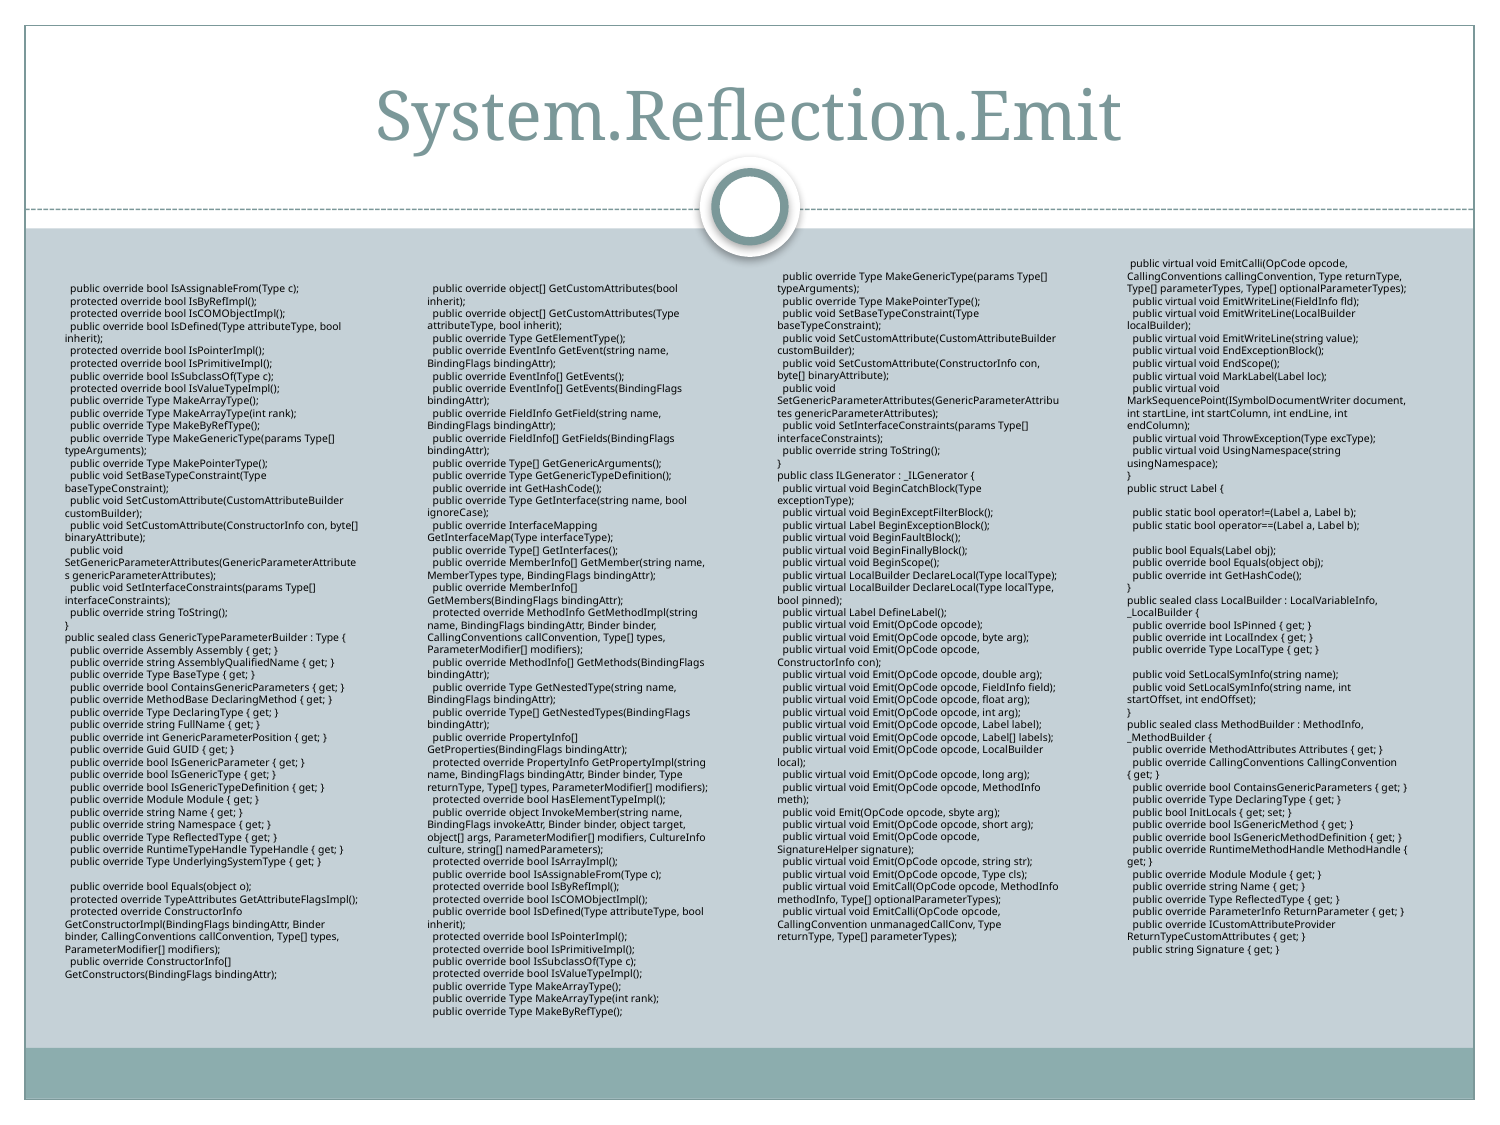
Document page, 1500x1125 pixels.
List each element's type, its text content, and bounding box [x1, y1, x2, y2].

text_box public override Type MakeGenericType(params Type[] typeArguments); public override Type MakePointerType(); public void SetBaseTypeConstraint(Type baseTypeConstraint); public void SetCustomAttribute(CustomAttributeBuilder customBuilder); public void SetCustomAttribute(ConstructorInfo con, byte[] binaryAttribute); public void SetGenericParameterAttributes(GenericParameterAttributes genericParameterAttributes); public void SetInterfaceConstraints(params Type[] interfaceConstraints); public override string ToString(); } public class ILGenerator : _ILGenerator { public virtual void BeginCatchBlock(Type exceptionType); public virtual void BeginExceptFilterBlock(); public virtual Label BeginExceptionBlock(); public virtual void BeginFaultBlock(); public virtual void BeginFinallyBlock(); public virtual void BeginScope(); public virtual LocalBuilder DeclareLocal(Type localType); public virtual LocalBuilder DeclareLocal(Type localType, bool pinned); public virtual Label DefineLabel(); public virtual void Emit(OpCode opcode); public virtual void Emit(OpCode opcode, byte arg); public virtual void Emit(OpCode opcode, ConstructorInfo con); public virtual void Emit(OpCode opcode, double arg); public virtual void Emit(OpCode opcode, FieldInfo field); public virtual void Emit(OpCode opcode, float arg); public virtual void Emit(OpCode opcode, int arg); public virtual void Emit(OpCode opcode, Label label); public virtual void Emit(OpCode opcode, Label[] labels); public virtual void Emit(OpCode opcode, LocalBuilder local); public virtual void Emit(OpCode opcode, long arg); public virtual void Emit(OpCode opcode, MethodInfo meth); public void Emit(OpCode opcode, sbyte arg); public virtual void Emit(OpCode opcode, short arg); public virtual void Emit(OpCode opcode, SignatureHelper signature); public virtual void Emit(OpCode opcode, string str); public virtual void Emit(OpCode opcode, Type cls); public virtual void EmitCall(OpCode opcode, MethodInfo methodInfo, Type[] optionalParameterTypes); public virtual void EmitCalli(OpCode opcode, CallingConvention unmanagedCallConv, Type returnType, Type[] parameterTypes); [762, 249, 1075, 963]
text_box public override object[] GetCustomAttributes(bool inherit); public override object[] GetCustomAttributes(Type attributeType, bool inherit); public override Type GetElementType(); public override EventInfo GetEvent(string name, BindingFlags bindingAttr); public override EventInfo[] GetEvents(); public override EventInfo[] GetEvents(BindingFlags bindingAttr); public override FieldInfo GetField(string name, BindingFlags bindingAttr); public override FieldInfo[] GetFields(BindingFlags bindingAttr); public override Type[] GetGenericArguments(); public override Type GetGenericTypeDefinition(); public override int GetHashCode(); public override Type GetInterface(string name, bool ignoreCase); public override InterfaceMapping GetInterfaceMap(Type interfaceType); public override Type[] GetInterfaces(); public override MemberInfo[] GetMember(string name, MemberTypes type, BindingFlags bindingAttr); public override MemberInfo[] GetMembers(BindingFlags bindingAttr); protected override MethodInfo GetMethodImpl(string name, BindingFlags bindingAttr, Binder binder, CallingConventions callConvention, Type[] types, ParameterModifier[] modifiers); public override MethodInfo[] GetMethods(BindingFlags bindingAttr); public override Type GetNestedType(string name, BindingFlags bindingAttr); public override Type[] GetNestedTypes(BindingFlags bindingAttr); public override PropertyInfo[] GetProperties(BindingFlags bindingAttr); protected override PropertyInfo GetPropertyImpl(string name, BindingFlags bindingAttr, Binder binder, Type returnType, Type[] types, ParameterModifier[] modifiers); protected override bool HasElementTypeImpl(); public override object InvokeMember(string name, BindingFlags invokeAttr, Binder binder, object target, object[] args, ParameterModifier[] modifiers, CultureInfo culture, string[] namedParameters); protected override bool IsArrayImpl(); public override bool IsAssignableFrom(Type c); protected override bool IsByRefImpl(); protected override bool IsCOMObjectImpl(); public override bool IsDefined(Type attributeType, bool inherit); protected override bool IsPointerImpl(); protected override bool IsPrimitiveImpl(); public override bool IsSubclassOf(Type c); protected override bool IsValueTypeImpl(); public override Type MakeArrayType(); public override Type MakeArrayType(int rank); public override Type MakeByRefType(); [412, 262, 725, 1025]
text_box public override bool IsAssignableFrom(Type c); protected override bool IsByRefImpl(); protected override bool IsCOMObjectImpl(); public override bool IsDefined(Type attributeType, bool inherit); protected override bool IsPointerImpl(); protected override bool IsPrimitiveImpl(); public override bool IsSubclassOf(Type c); protected override bool IsValueTypeImpl(); public override Type MakeArrayType(); public override Type MakeArrayType(int rank); public override Type MakeByRefType(); public override Type MakeGenericType(params Type[] typeArguments); public override Type MakePointerType(); public void SetBaseTypeConstraint(Type baseTypeConstraint); public void SetCustomAttribute(CustomAttributeBuilder customBuilder); public void SetCustomAttribute(ConstructorInfo con, byte[] binaryAttribute); public void SetGenericParameterAttributes(GenericParameterAttributes genericParameterAttributes); public void SetInterfaceConstraints(params Type[] interfaceConstraints); public override string ToString(); } public sealed class GenericTypeParameterBuilder : Type { public override Assembly Assembly { get; } public override string AssemblyQualifiedName { get; } public override Type BaseType { get; } public override bool ContainsGenericParameters { get; } public override MethodBase DeclaringMethod { get; } public override Type DeclaringType { get; } public override string FullName { get; } public override int GenericParameterPosition { get; } public override Guid GUID { get; } public override bool IsGenericParameter { get; } public override bool IsGenericType { get; } public override bool IsGenericTypeDefinition { get; } public override Module Module { get; } public override string Name { get; } public override string Namespace { get; } public override Type ReflectedType { get; } public override RuntimeTypeHandle TypeHandle { get; } public override Type UnderlyingSystemType { get; } public override bool Equals(object o); protected override TypeAttributes GetAttributeFlagsImpl(); protected override ConstructorInfo GetConstructorImpl(BindingFlags bindingAttr, Binder binder, CallingConventions callConvention, Type[] types, ParameterModifier[] modifiers); public override ConstructorInfo[] GetConstructors(BindingFlags bindingAttr); [50, 262, 375, 988]
text_box public virtual void EmitCalli(OpCode opcode, CallingConventions callingConvention, Type returnType, Type[] parameterTypes, Type[] optionalParameterTypes); public virtual void EmitWriteLine(FieldInfo fld); public virtual void EmitWriteLine(LocalBuilder localBuilder); public virtual void EmitWriteLine(string value); public virtual void EndExceptionBlock(); public virtual void EndScope(); public virtual void MarkLabel(Label loc); public virtual void MarkSequencePoint(ISymbolDocumentWriter document, int startLine, int startColumn, int endLine, int endColumn); public virtual void ThrowException(Type excType); public virtual void UsingNamespace(string usingNamespace); } public struct Label { public static bool operator!=(Label a, Label b); public static bool operator==(Label a, Label b); public bool Equals(Label obj); public override bool Equals(object obj); public override int GetHashCode(); } public sealed class LocalBuilder : LocalVariableInfo, _LocalBuilder { public override bool IsPinned { get; } public override int LocalIndex { get; } public override Type LocalType { get; } public void SetLocalSymInfo(string name); public void SetLocalSymInfo(string name, int startOffset, int endOffset); } public sealed class MethodBuilder : MethodInfo, _MethodBuilder { public override MethodAttributes Attributes { get; } public override CallingConventions CallingConvention { get; } public override bool ContainsGenericParameters { get; } public override Type DeclaringType { get; } public bool InitLocals { get; set; } public override bool IsGenericMethod { get; } public override bool IsGenericMethodDefinition { get; } public override RuntimeMethodHandle MethodHandle { get; } public override Module Module { get; } public override string Name { get; } public override Type ReflectedType { get; } public override ParameterInfo ReturnParameter { get; } public override ICustomAttributeProvider ReturnTypeCustomAttributes { get; } public string Signature { get; } [1112, 249, 1425, 1000]
title System.Reflection.Emit [49, 37, 1450, 162]
